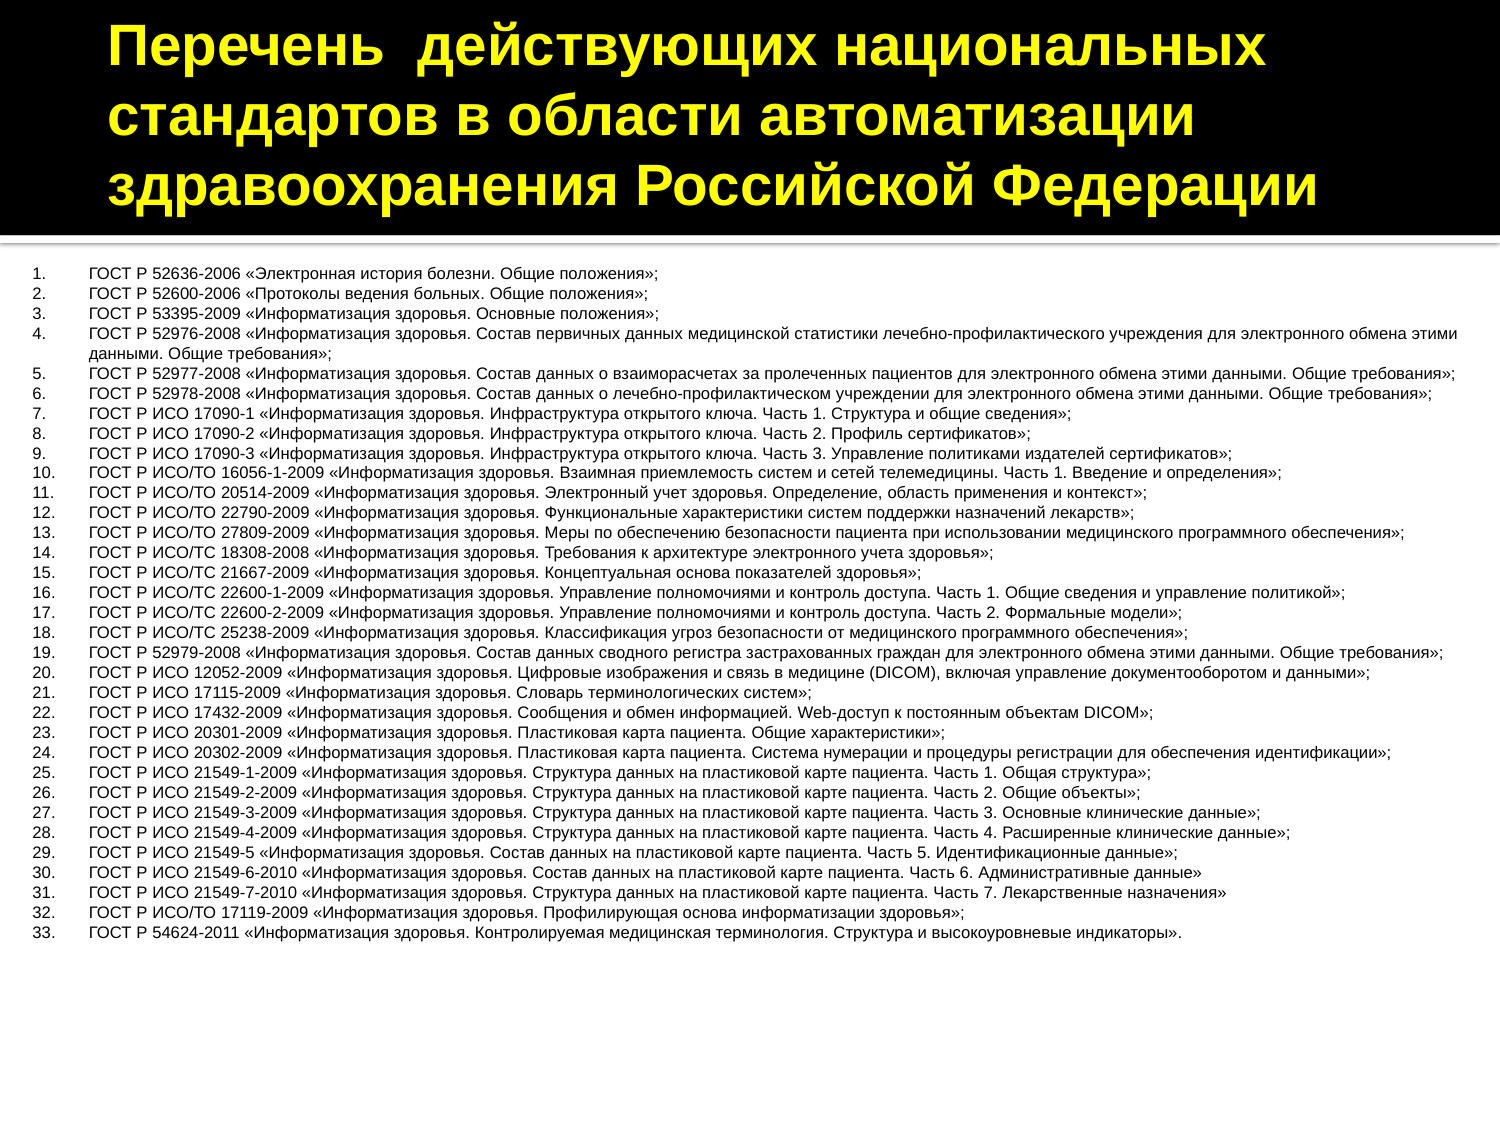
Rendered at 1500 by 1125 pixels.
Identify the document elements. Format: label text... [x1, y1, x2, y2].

text_box ГОСТ Р 52636-2006 «Электронная история болезни. Общие положения»; ГОСТ Р 52600-2006 «Протоколы ведения больных. Общие положения»; ГОСТ Р 53395-2009 «Информатизация здоровья. Основные положения»; ГОСТ Р 52976-2008 «Информатизация здоровья. Состав первичных данных медицинской статистики лечебно-профилактического учреждения для электронного обмена этими данными. Общие требования»; ГОСТ Р 52977-2008 «Информатизация здоровья. Состав данных о взаиморасчетах за пролеченных пациентов для электронного обмена этими данными. Общие требования»; ГОСТ Р 52978-2008 «Информатизация здоровья. Состав данных о лечебно-профилактическом учреждении для электронного обмена этими данными. Общие требования»; ГОСТ Р ИСО 17090-1 «Информатизация здоровья. Инфраструктура открытого ключа. Часть 1. Структура и общие сведения»; ГОСТ Р ИСО 17090-2 «Информатизация здоровья. Инфраструктура открытого ключа. Часть 2. Профиль сертификатов»; ГОСТ Р ИСО 17090-3 «Информатизация здоровья. Инфраструктура открытого ключа. Часть 3. Управление политиками издателей сертификатов»; ГОСТ Р ИСО/ТО 16056-1-2009 «Информатизация здоровья. Взаимная приемлемость систем и сетей телемедицины. Часть 1. Введение и определения»; ГОСТ Р ИСО/ТО 20514-2009 «Информатизация здоровья. Электронный учет здоровья. Определение, область применения и контекст»; ГОСТ Р ИСО/ТО 22790-2009 «Информатизация здоровья. Функциональные характеристики систем поддержки назначений лекарств»; ГОСТ Р ИСО/ТО 27809-2009 «Информатизация здоровья. Меры по обеспечению безопасности пациента при использовании медицинского программного обеспечения»; ГОСТ Р ИСО/ТС 18308-2008 «Информатизация здоровья. Требования к архитектуре электронного учета здоровья»; ГОСТ Р ИСО/ТС 21667-2009 «Информатизация здоровья. Концептуальная основа показателей здоровья»; ГОСТ Р ИСО/ТС 22600-1-2009 «Информатизация здоровья. Управление полномочиями и контроль доступа. Часть 1. Общие сведения и управление политикой»; ГОСТ Р ИСО/ТС 22600-2-2009 «Информатизация здоровья. Управление полномочиями и контроль доступа. Часть 2. Формальные модели»; ГОСТ Р ИСО/ТС 25238-2009 «Информатизация здоровья. Классификация угроз безопасности от медицинского программного обеспечения»; ГОСТ Р 52979-2008 «Информатизация здоровья. Состав данных сводного регистра застрахованных граждан для электронного обмена этими данными. Общие требования»; ГОСТ Р ИСО 12052-2009 «Информатизация здоровья. Цифровые изображения и связь в медицине (DICOM), включая управление документооборотом и данными»; ГОСТ Р ИСО 17115-2009 «Информатизация здоровья. Словарь терминологических систем»; ГОСТ Р ИСО 17432-2009 «Информатизация здоровья. Сообщения и обмен информацией. Web-доступ к постоянным объектам DICOM»; ГОСТ Р ИСО 20301-2009 «Информатизация здоровья. Пластиковая карта пациента. Общие характеристики»; ГОСТ Р ИСО 20302-2009 «Информатизация здоровья. Пластиковая карта пациента. Система нумерации и процедуры регистрации для обеспечения идентификации»; ГОСТ Р ИСО 21549-1-2009 «Информатизация здоровья. Структура данных на пластиковой карте пациента. Часть 1. Общая структура»; ГОСТ Р ИСО 21549-2-2009 «Информатизация здоровья. Структура данных на пластиковой карте пациента. Часть 2. Общие объекты»; ГОСТ Р ИСО 21549-3-2009 «Информатизация здоровья. Структура данных на пластиковой карте пациента. Часть 3. Основные клинические данные»; ГОСТ Р ИСО 21549-4-2009 «Информатизация здоровья. Структура данных на пластиковой карте пациента. Часть 4. Расширенные клинические данные»; ГОСТ Р ИСО 21549-5 «Информатизация здоровья. Состав данных на пластиковой карте пациента. Часть 5. Идентификационные данные»; ГОСТ Р ИСО 21549-6-2010 «Информатизация здоровья. Состав данных на пластиковой карте пациента. Часть 6. Административные данные» ГОСТ Р ИСО 21549-7-2010 «Информатизация здоровья. Структура данных на пластиковой карте пациента. Часть 7. Лекарственные назначения» ГОСТ Р ИСО/ТО 17119-2009 «Информатизация здоровья. Профилирующая основа информатизации здоровья»; ГОСТ Р 54624-2011 «Информатизация здоровья. Контролируемая медицинская терминология. Структура и высокоуровневые индикаторы». [17, 295, 1500, 949]
text_box Перечень действующих национальных стандартов в области автоматизации здравоохранения Российской Федерации [17, 0, 1500, 295]
